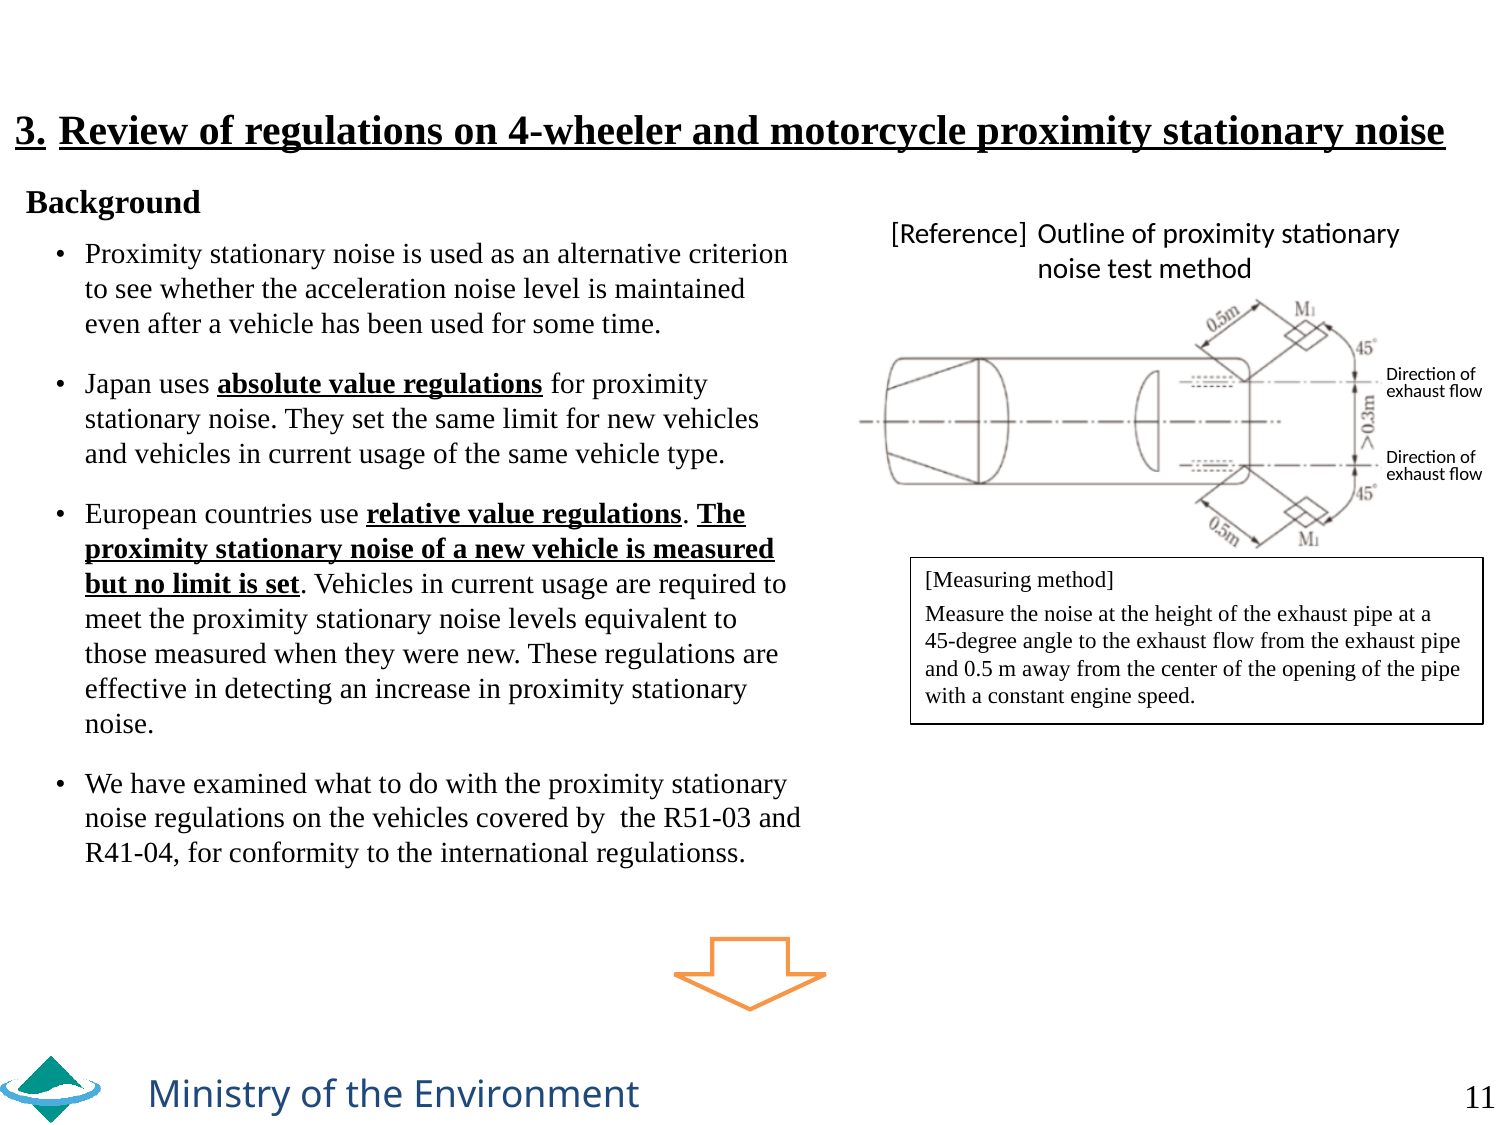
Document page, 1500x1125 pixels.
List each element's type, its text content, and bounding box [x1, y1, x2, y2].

text_box [910, 557, 1484, 724]
text_box [Reference] Outline of proximity stationary noise test method [876, 207, 1461, 292]
picture [819, 287, 1382, 563]
text_box 3. Review of regulations on 4-wheeler and motorcycle proximity stationary noise [0, 95, 1495, 161]
text_box [674, 939, 826, 1010]
text_box Ministry of the Environment [132, 1062, 656, 1123]
text_box  Background [0, 172, 304, 228]
picture [0, 1056, 101, 1124]
text_box Direction of exhaust flow [1387, 443, 1495, 492]
text_box 11 [1160, 1065, 1500, 1125]
text_box Direction of exhaust flow [1387, 360, 1495, 409]
text_box • Proximity stationary noise is used as an alternative criterion to see whether the acceleration noise level is maintained even after a vehicle has been used for some time. • Japan uses absolute value regulations for proximity stationary noise. They set the same limit for new vehicles and vehicles in current usage of the same vehicle type. • European countries use relative value regulations. The proximity stationary noise of a new vehicle is measured but no limit is set. Vehicles in current usage are required to meet the proximity stationary noise levels equivalent to those measured when they were new. These regulations are effective in detecting an increase in proximity stationary noise. • We have examined what to do with the proximity stationary noise regulations on the vehicles covered by the R51-03 and R41-04, for conformity to the international regulationss. [40, 227, 819, 877]
